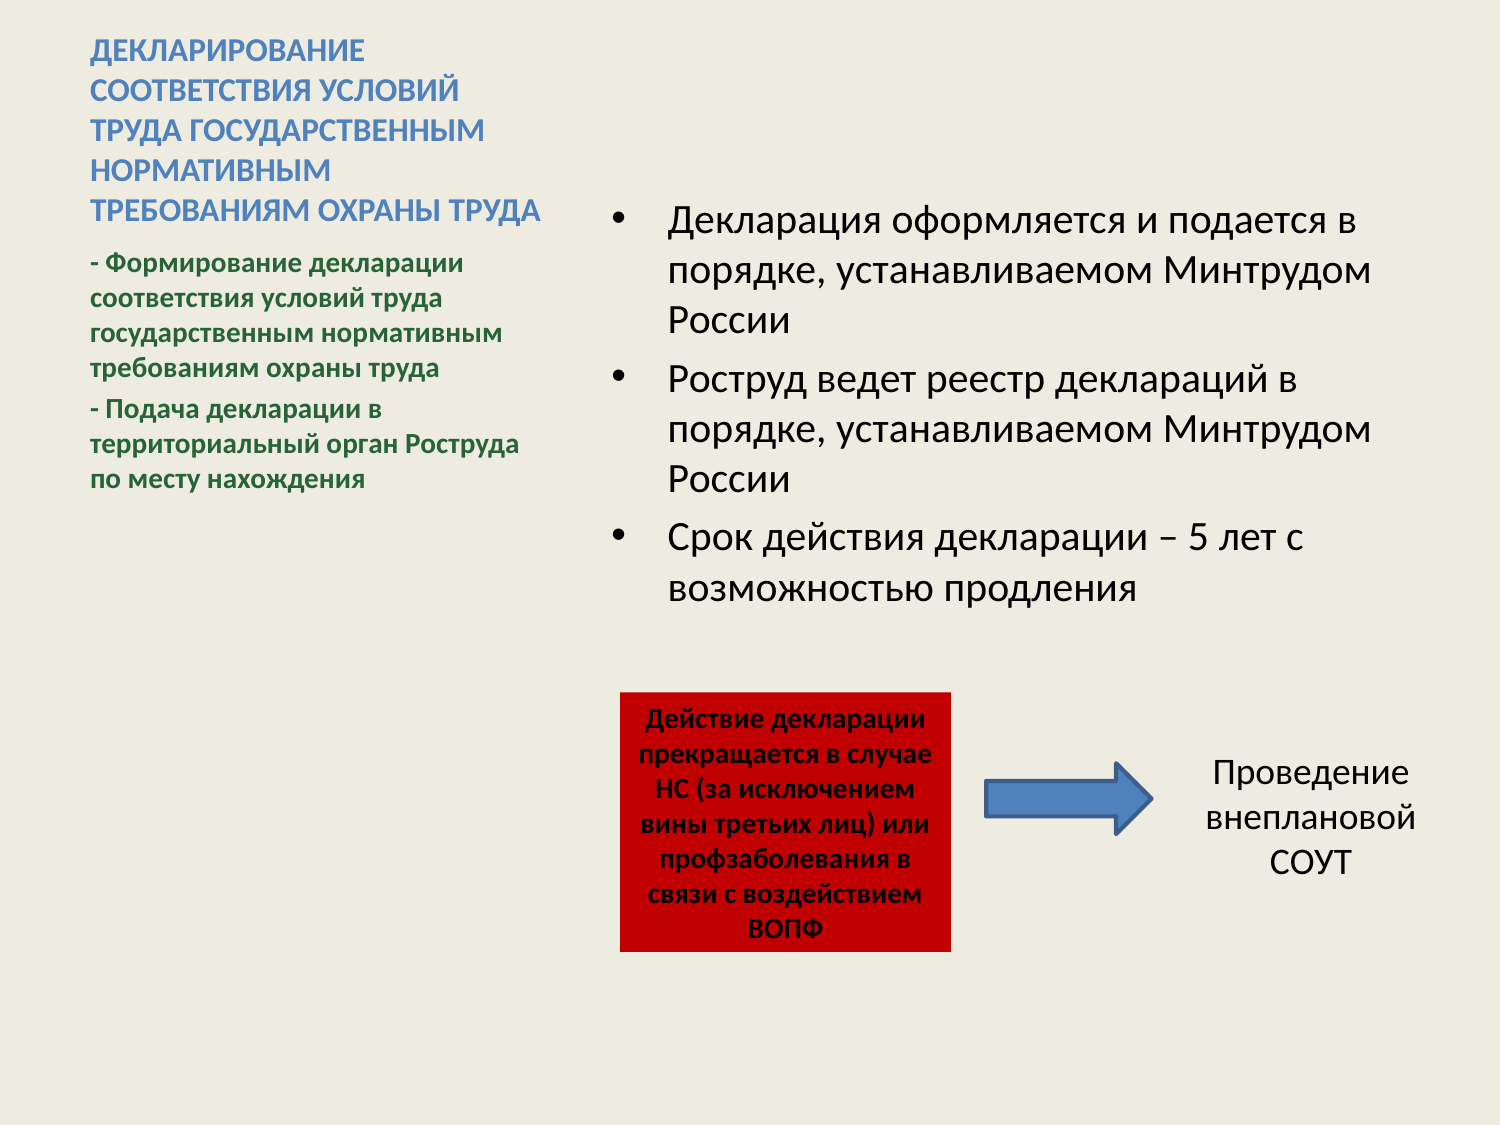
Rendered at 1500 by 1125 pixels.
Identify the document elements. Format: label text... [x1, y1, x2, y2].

list - Формирование декларации соответствия условий труда государственным нормативным требованиям охраны труда - Подача декларации в территориальный орган Роструда по месту нахождения [75, 235, 569, 1005]
title ДЕКЛАРИРОВАНИЕ СООТВЕТСТВИЯ УСЛОВИЙ ТРУДА ГОСУДАРСТВЕННЫМ НОРМАТИВНЫМ ТРЕБОВАНИЯМ ОХРАНЫ ТРУДА [75, 44, 569, 235]
text_box Проведение внеплановой СОУТ [1163, 739, 1459, 890]
list Декларация оформляется и подается в порядке, устанавливаемом Минтрудом России Роструд ведет реестр деклараций в порядке, устанавливаемом Минтрудом России Срок действия декларации – 5 лет с возможностью продления [596, 184, 1435, 844]
text_box [984, 761, 1154, 837]
text_box Действие декларации прекращается в случае НС (за исключением вины третьих лиц) или профзаболевания в связи с воздействием ВОПФ [620, 692, 951, 952]
